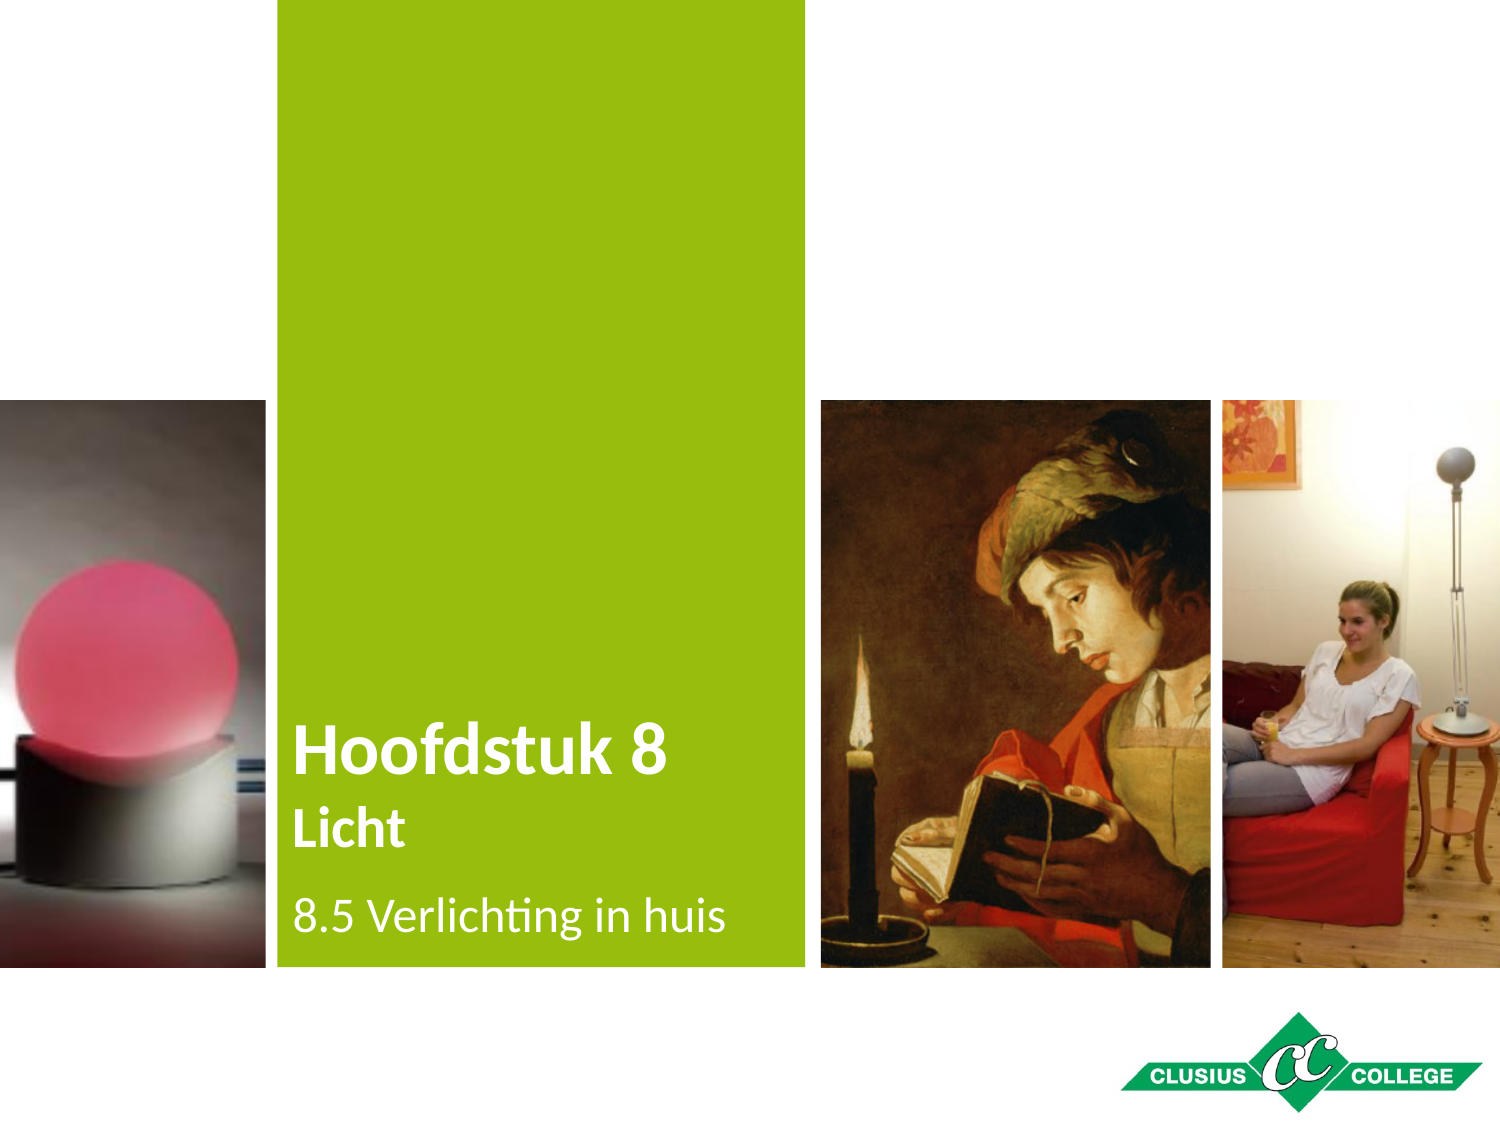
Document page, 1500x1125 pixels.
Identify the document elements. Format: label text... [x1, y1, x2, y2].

picture [1222, 399, 1500, 968]
picture [820, 399, 1211, 968]
text_box [275, 0, 807, 969]
picture [0, 399, 266, 968]
picture [1103, 999, 1500, 1125]
title Hoofdstuk 8 Licht [277, 683, 806, 874]
subtitle 8.5 Verlichting in huis [277, 874, 815, 965]
